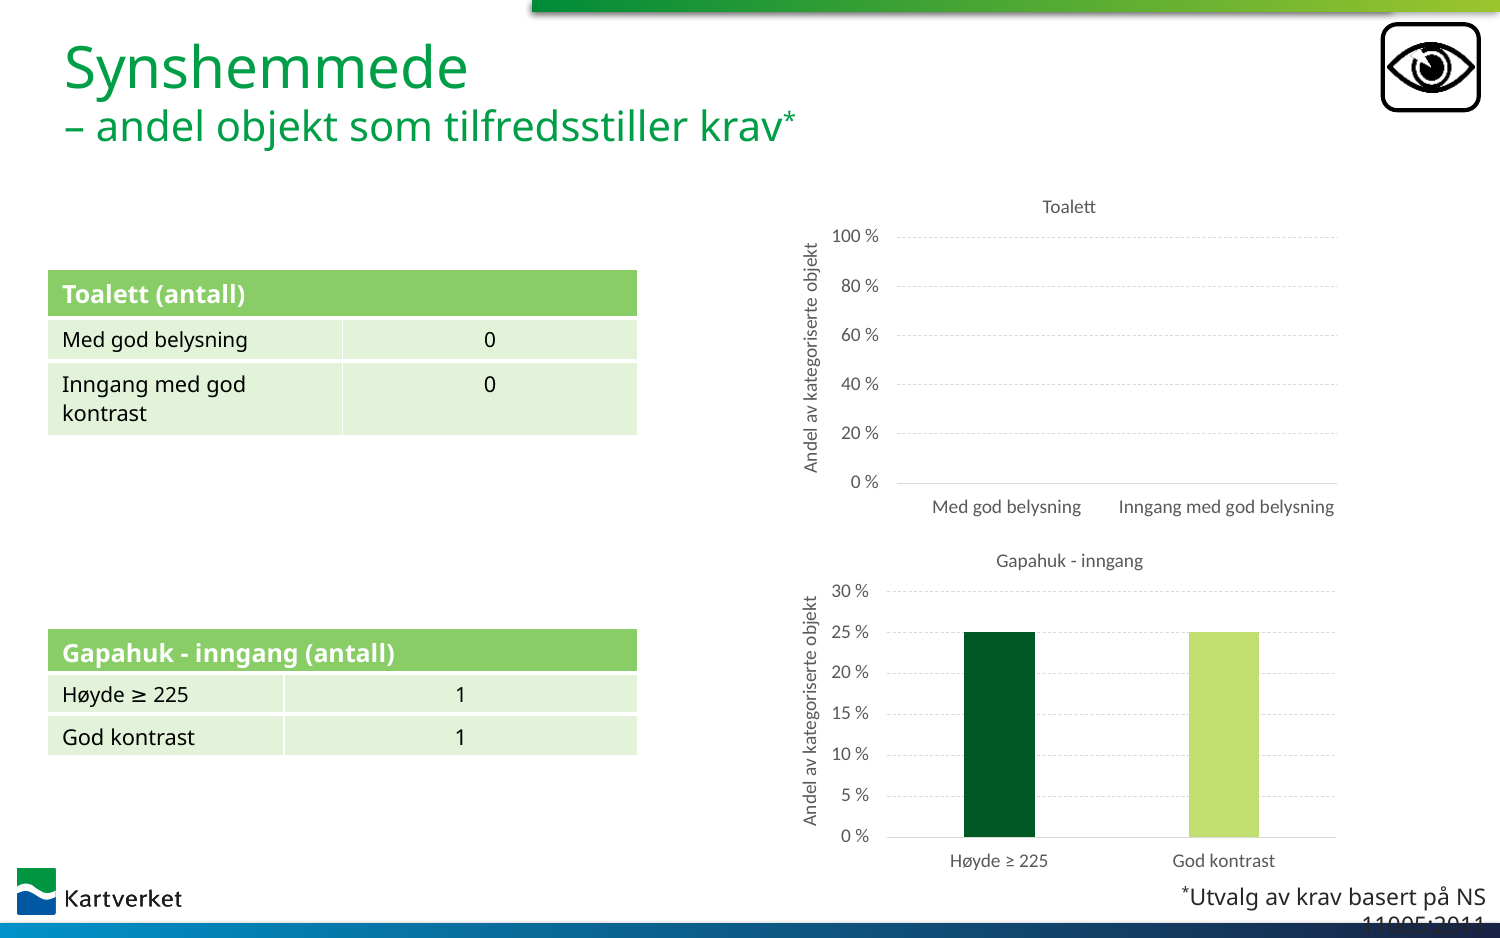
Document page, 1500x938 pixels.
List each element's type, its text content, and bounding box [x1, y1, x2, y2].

picture [791, 187, 1348, 526]
table_cell 1 [285, 716, 637, 755]
table_cell Med god belysning [48, 320, 342, 359]
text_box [1382, 24, 1480, 111]
picture [791, 541, 1348, 880]
table_cell 0 [343, 363, 637, 435]
table_header Gapahuk - inngang (antall) [48, 629, 637, 671]
table_cell God kontrast [48, 716, 283, 755]
table_header Toalett (antall) [48, 270, 637, 316]
table_cell Høyde ≥ 225 [48, 675, 283, 712]
table_cell 0 [343, 320, 637, 359]
text_box Synshemmede – andel objekt som tilfredsstiller krav* [49, 24, 1431, 158]
text_box *Utvalg av krav basert på NS 11005:2011 [1068, 873, 1500, 938]
table_cell Inngang med god kontrast [48, 363, 342, 435]
table_cell 1 [285, 675, 637, 712]
